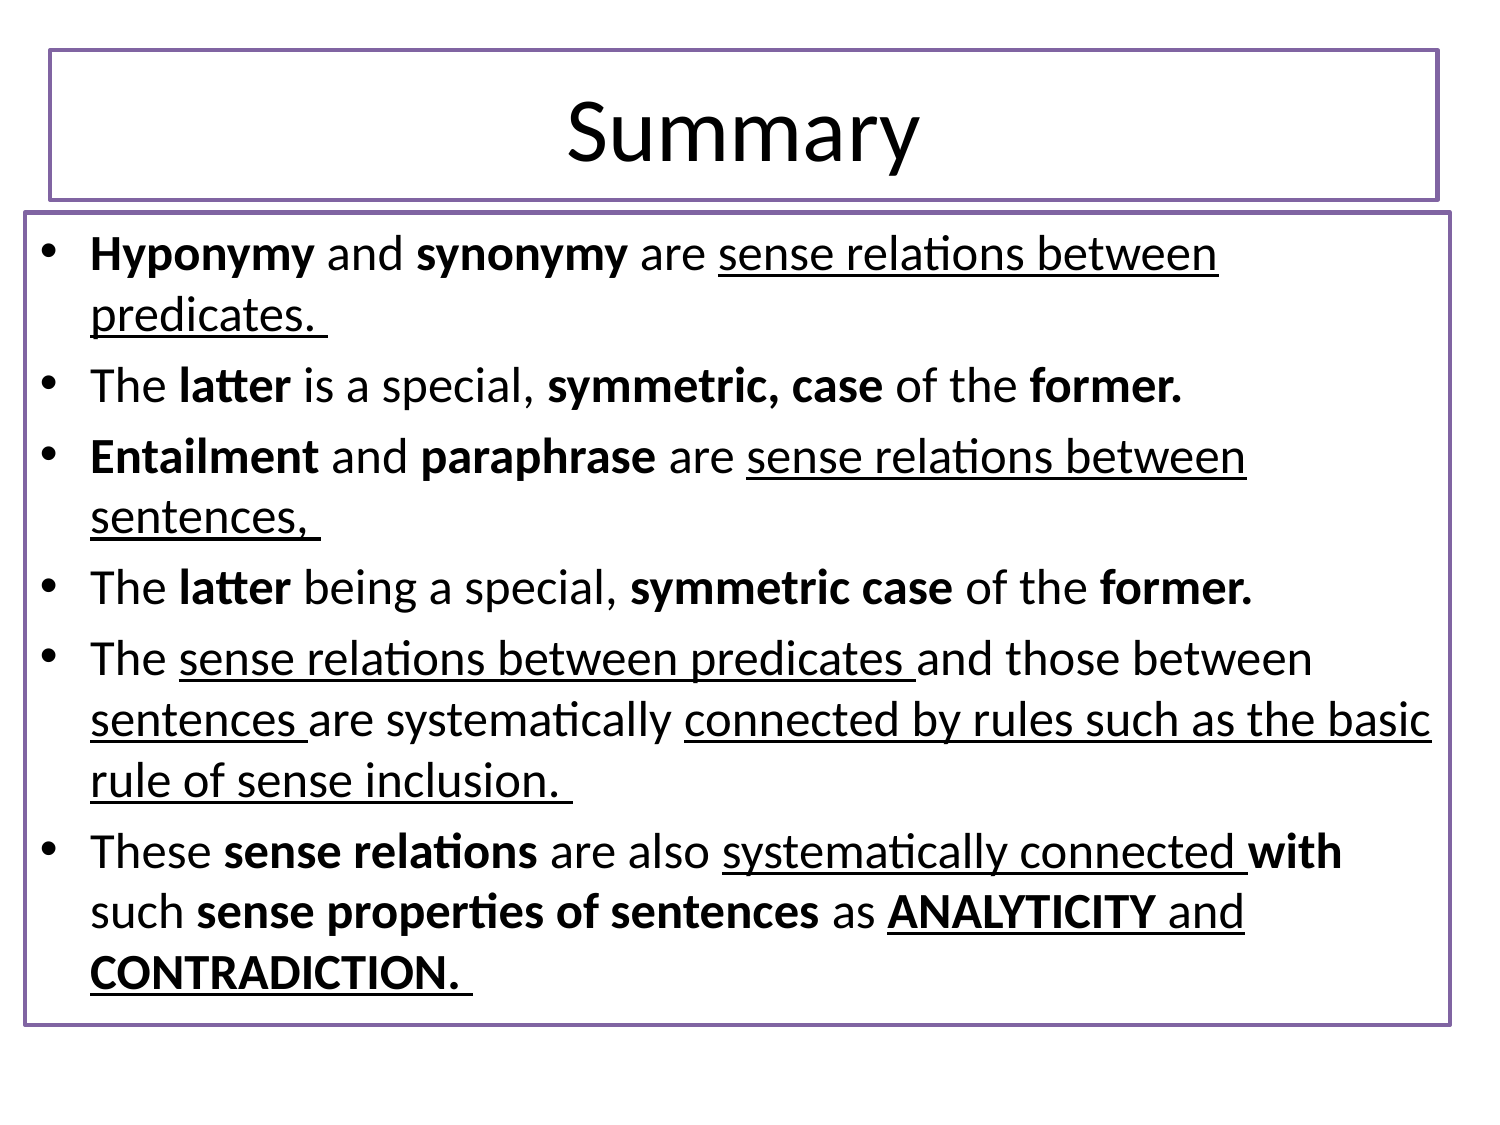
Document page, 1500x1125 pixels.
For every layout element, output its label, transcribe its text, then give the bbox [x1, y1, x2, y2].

list Hyponymy and synonymy are sense relations between predicates. The latter is a special, symmetric, case of the former. Entailment and paraphrase are sense relations between sentences, The latter being a special, symmetric case of the former. The sense relations between predicates and those between sentences are systematically connected by rules such as the basic rule of sense inclusion. These sense relations are also systematically connected with such sense properties of sentences as ANALYTICITY and CONTRADICTION. [23, 210, 1452, 1027]
title Summary [48, 48, 1440, 202]
